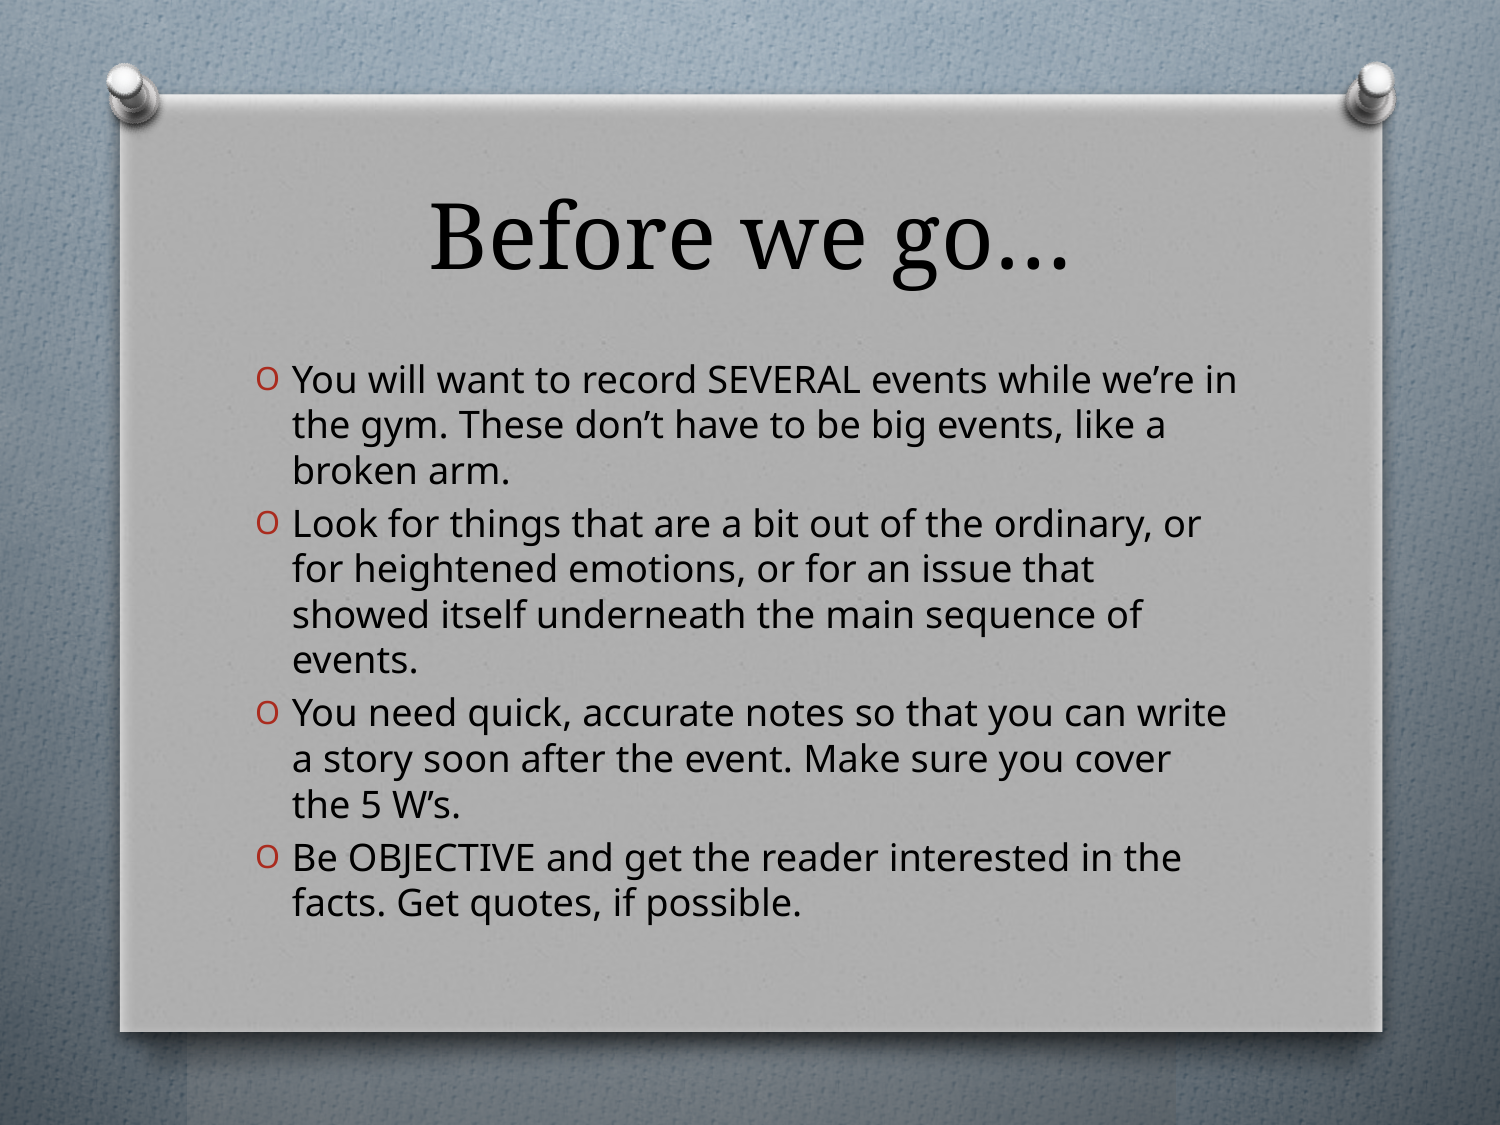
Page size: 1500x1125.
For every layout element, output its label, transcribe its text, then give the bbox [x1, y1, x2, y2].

picture [1317, 35, 1439, 156]
title Before we go… [179, 134, 1323, 332]
list You will want to record SEVERAL events while we’re in the gym. These don’t have to be big events, like a broken arm. Look for things that are a bit out of the ordinary, or for heightened emotions, or for an issue that showed itself underneath the main sequence of events. You need quick, accurate notes so that you can write a story soon after the event. Make sure you cover the 5 W’s. Be OBJECTIVE and get the reader interested in the facts. Get quotes, if possible. [240, 347, 1257, 939]
picture [75, 29, 198, 153]
